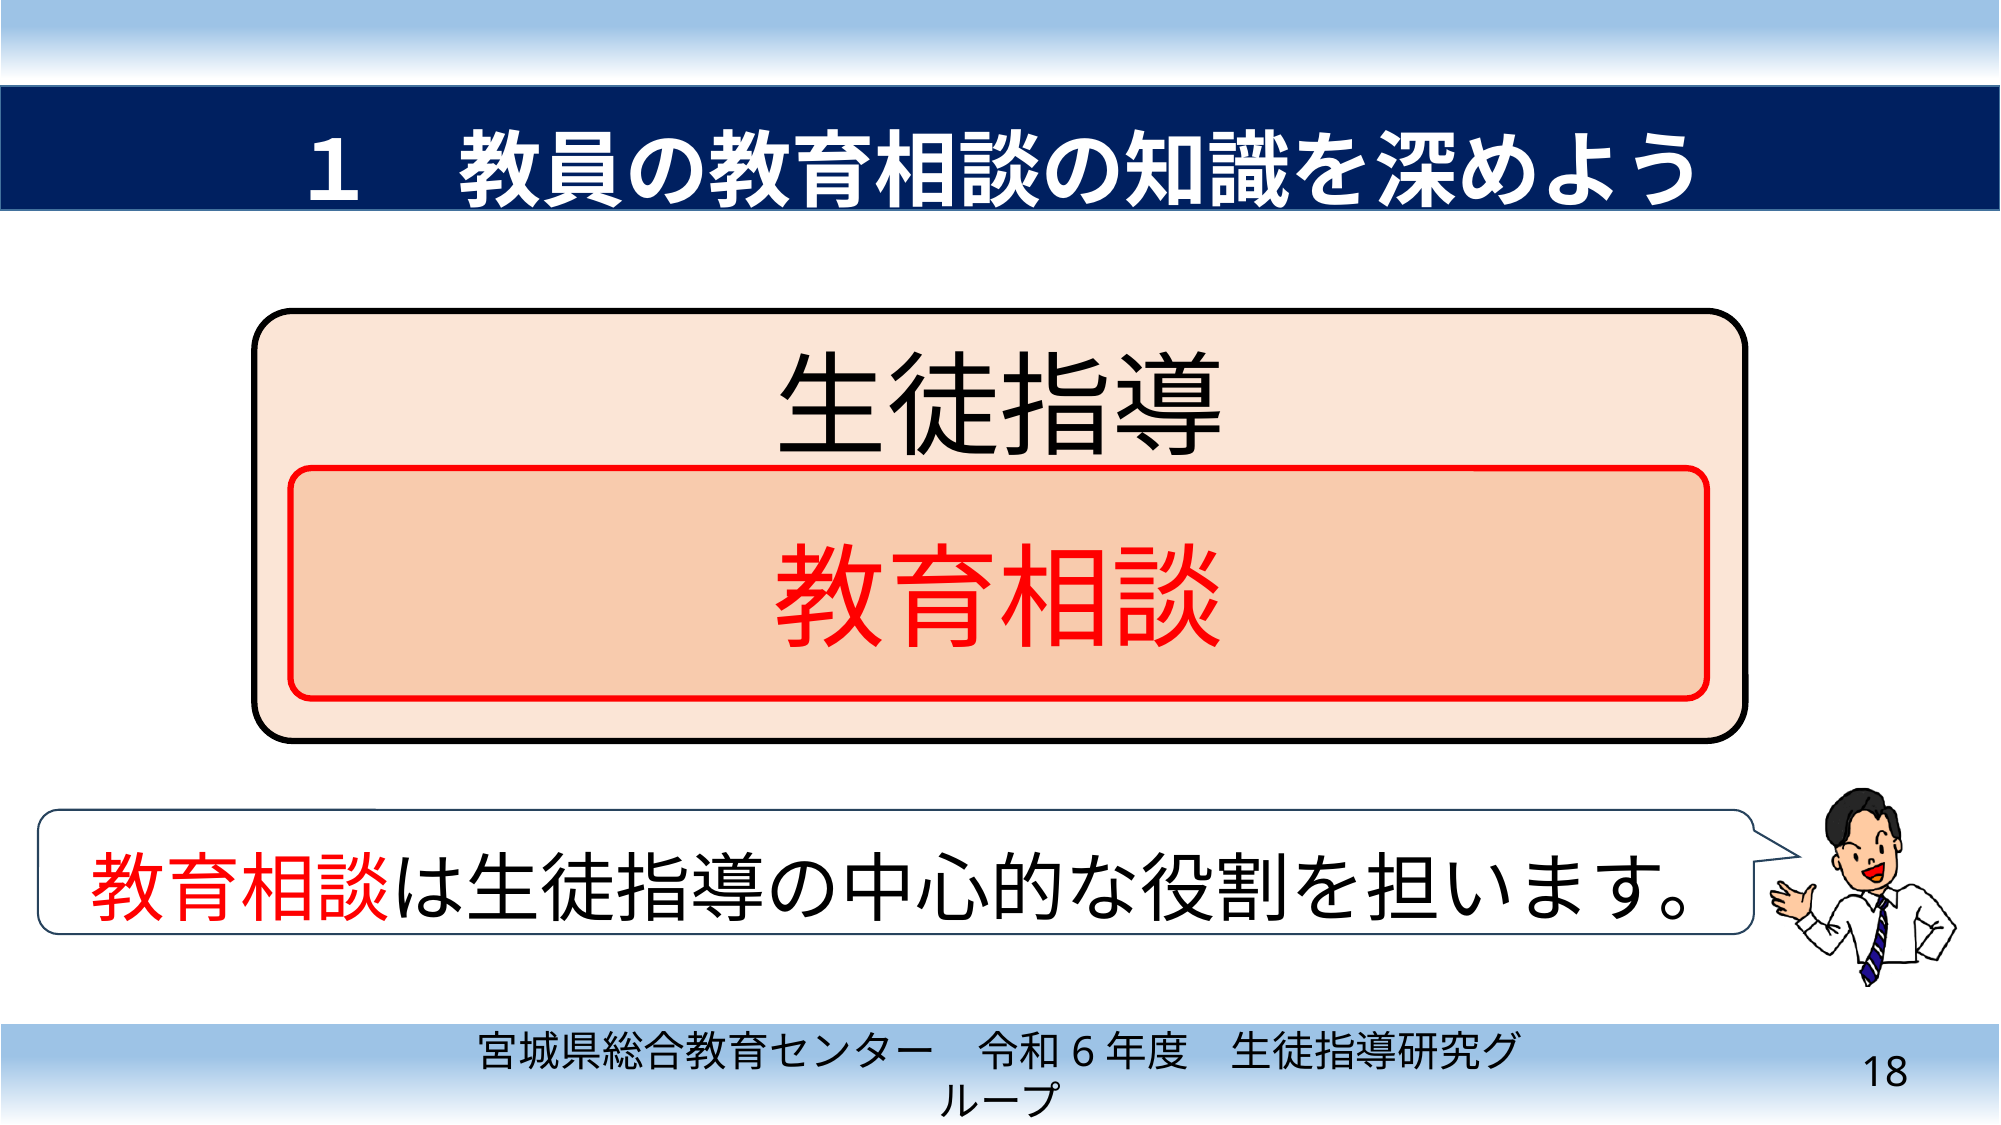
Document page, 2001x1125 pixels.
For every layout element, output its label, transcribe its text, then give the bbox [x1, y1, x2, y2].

text_box [1780, 85, 2000, 211]
text_box [0, 85, 220, 211]
slide_number 17 [1811, 1043, 1925, 1104]
text_box [36, 808, 1753, 936]
text_box 生徒指導 [704, 343, 1295, 461]
text_box 宮城県総合教育センター 令和6年度 生徒指導研究グループ [428, 1045, 1572, 1105]
text_box [253, 309, 1747, 742]
text_box １ 教員の教育相談の知識を深めよう [220, 59, 1780, 224]
text_box 教育相談 [729, 518, 1268, 668]
picture [1753, 775, 1982, 987]
text_box [289, 467, 1708, 700]
text_box 教育相談は生徒指導の中心的な役割を担います。 [76, 833, 1753, 939]
